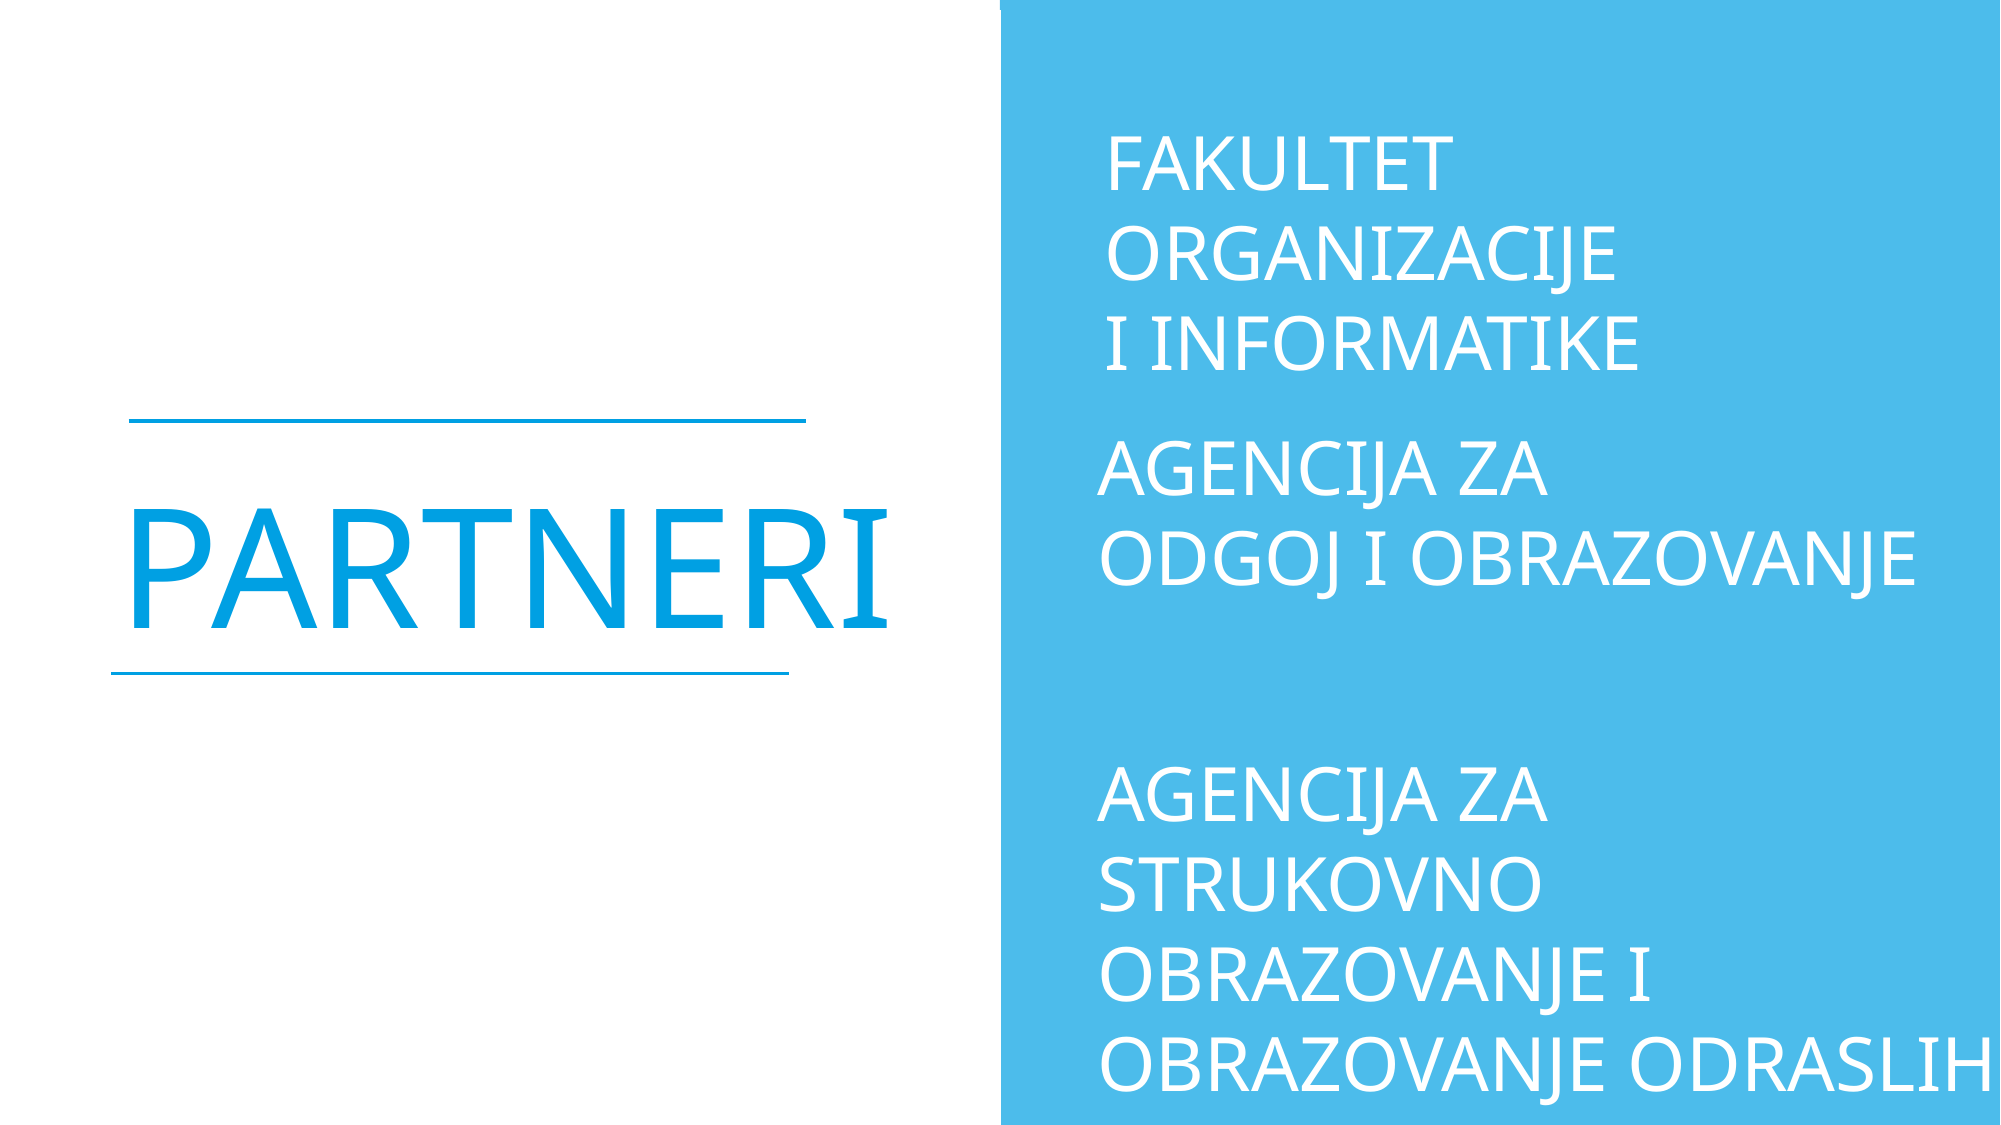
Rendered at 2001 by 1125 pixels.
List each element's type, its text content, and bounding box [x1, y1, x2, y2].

text_box FAKULTET ORGANIZACIJE I INFORMATIKE [1097, 108, 1955, 394]
text_box PARTNERI [111, 453, 976, 669]
text_box [999, 0, 2000, 1125]
text_box AGENCIJA ZA ODGOJ I OBRAZOVANJE [1089, 413, 1993, 609]
text_box AGENCIJA ZA STRUKOVNO OBRAZOVANJE I OBRAZOVANJE ODRASLIH [1089, 739, 2000, 1115]
